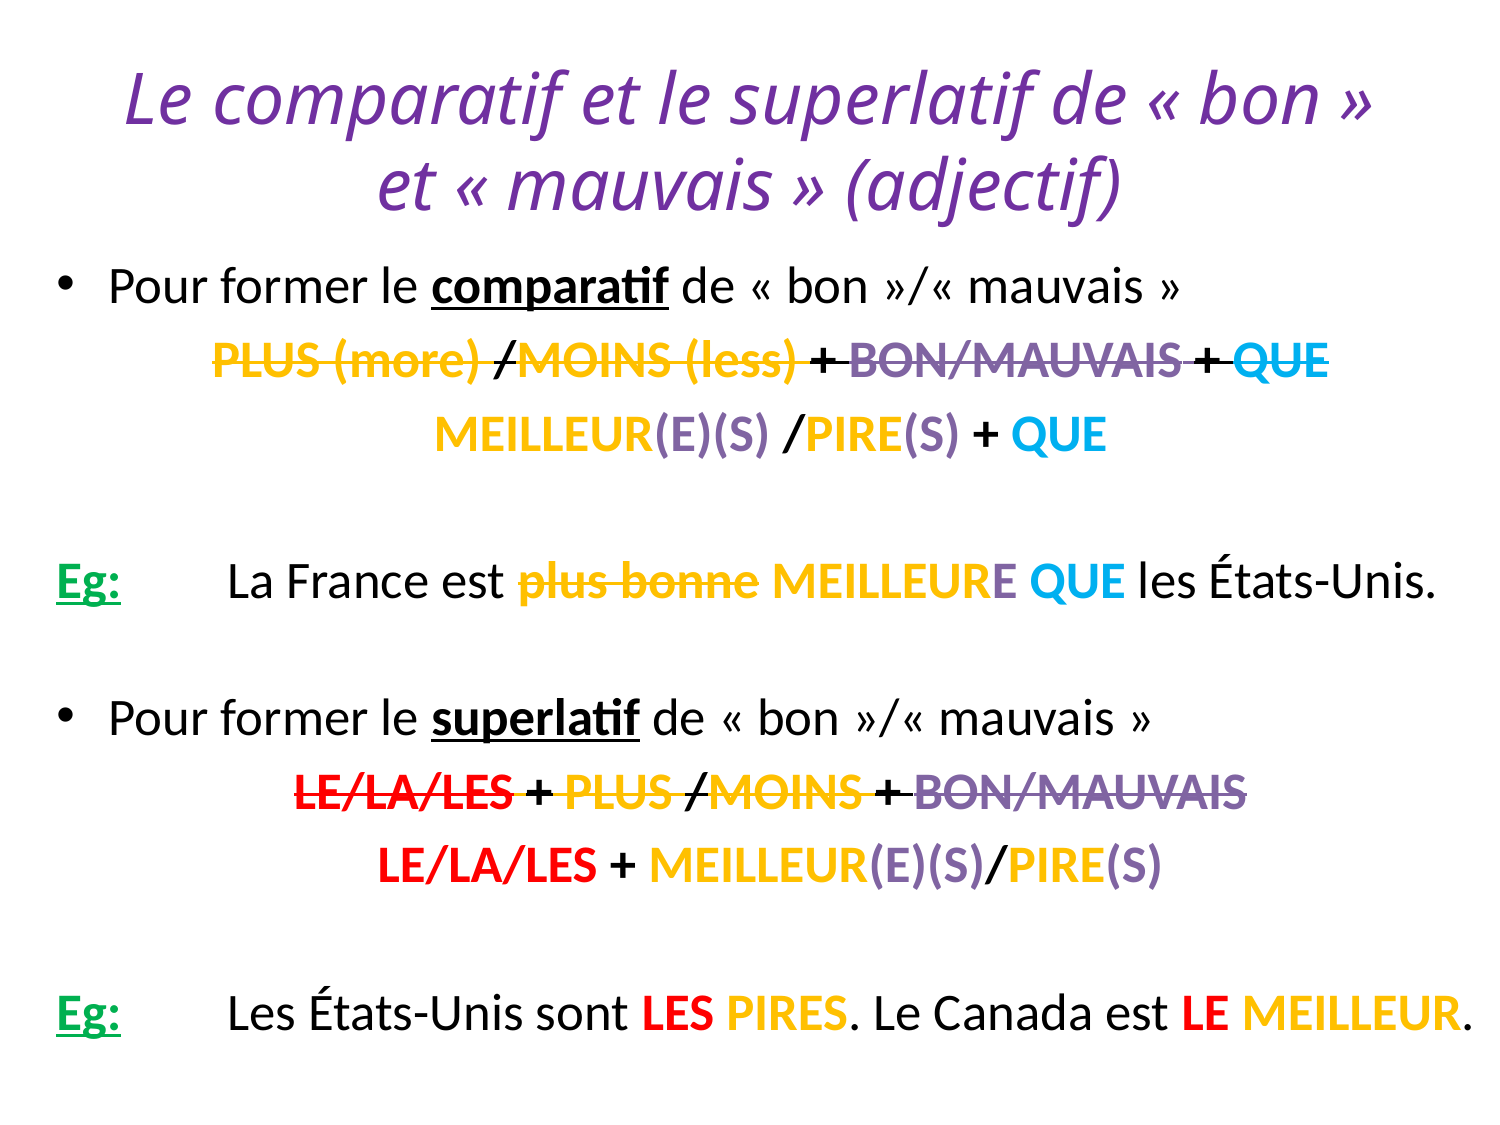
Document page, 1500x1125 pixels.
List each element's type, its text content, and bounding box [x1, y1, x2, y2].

title Le comparatif et le superlatif de « bon » et « mauvais » (adjectif) [75, 45, 1425, 233]
list Pour former le comparatif de « bon »/« mauvais » PLUS (more) /MOINS (less) + BON/MAUVAIS + QUE MEILLEUR(E)(S) /PIRE(S) + QUE Eg: La France est plus bonne MEILLEURE QUE les États-Unis. Pour former le superlatif de « bon »/« mauvais » LE/LA/LES + PLUS /MOINS + BON/MAUVAIS LE/LA/LES + MEILLEUR(E)(S)/PIRE(S) Eg: Les États-Unis sont LES PIRES. Le Canada est LE MEILLEUR. [41, 243, 1500, 1125]
